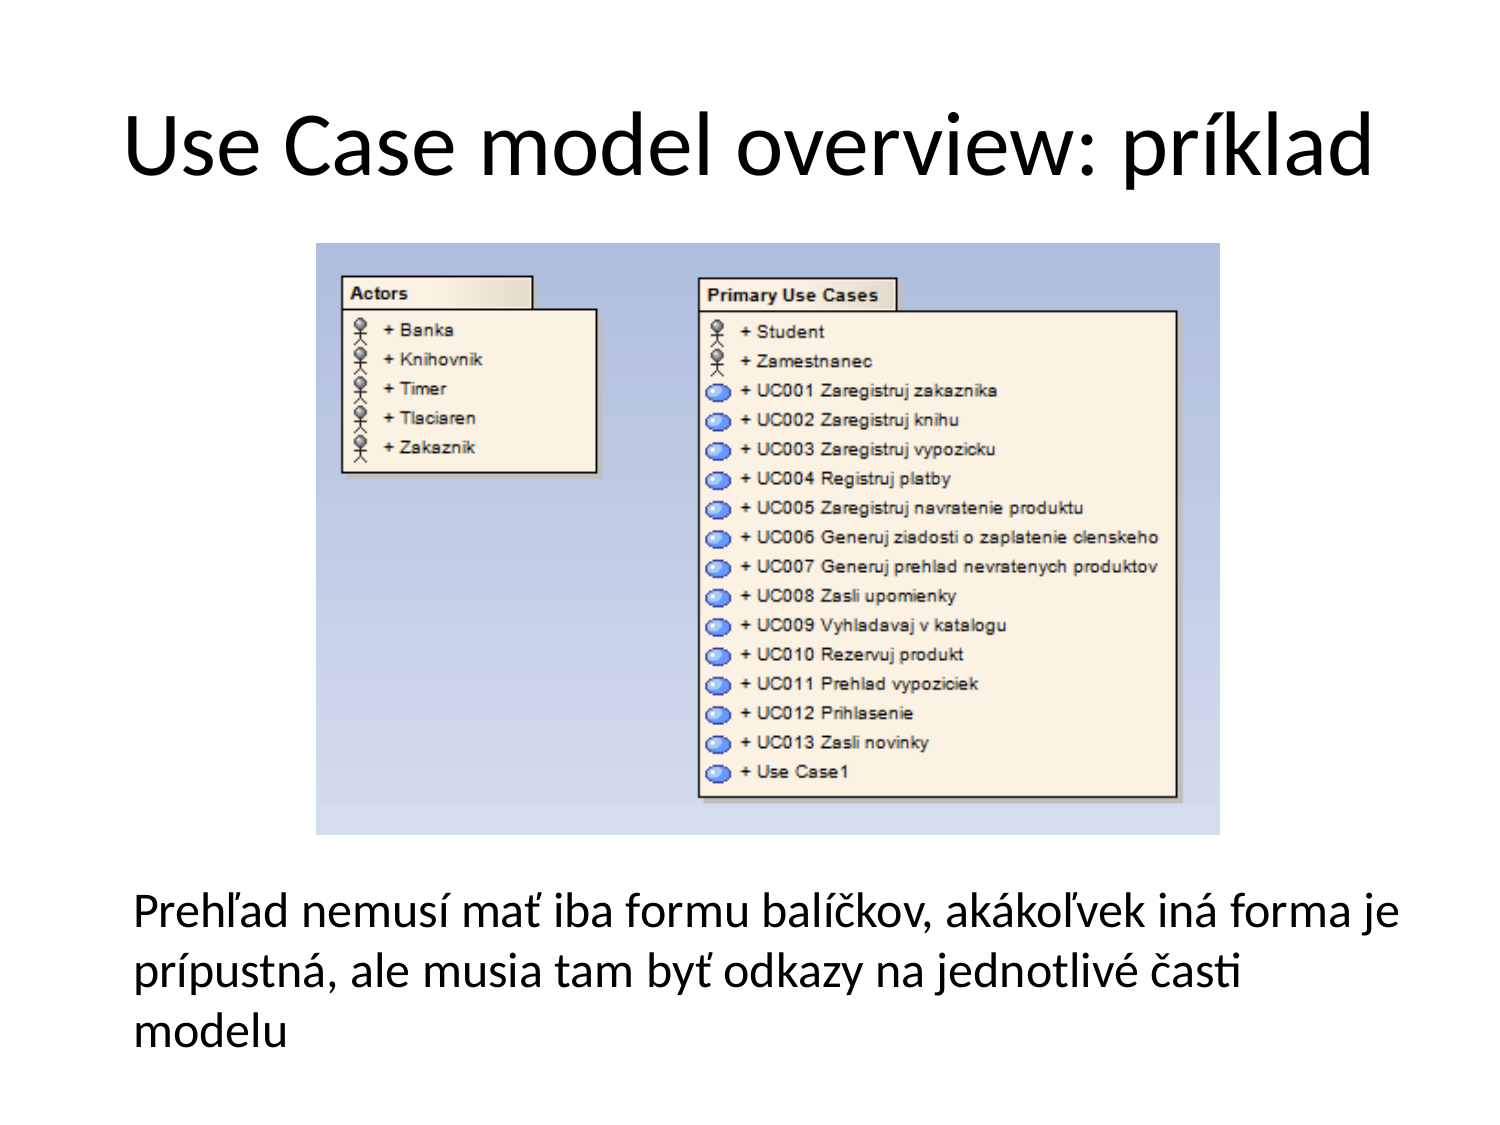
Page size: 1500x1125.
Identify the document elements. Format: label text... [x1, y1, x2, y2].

text_box Prehľad nemusí mať iba formu balíčkov, akákoľvek iná forma je prípustná, ale musia tam byť odkazy na jednotlivé časti modelu [118, 869, 1418, 1065]
title Use Case model overview: príklad [75, 45, 1425, 233]
picture [316, 243, 1220, 835]
